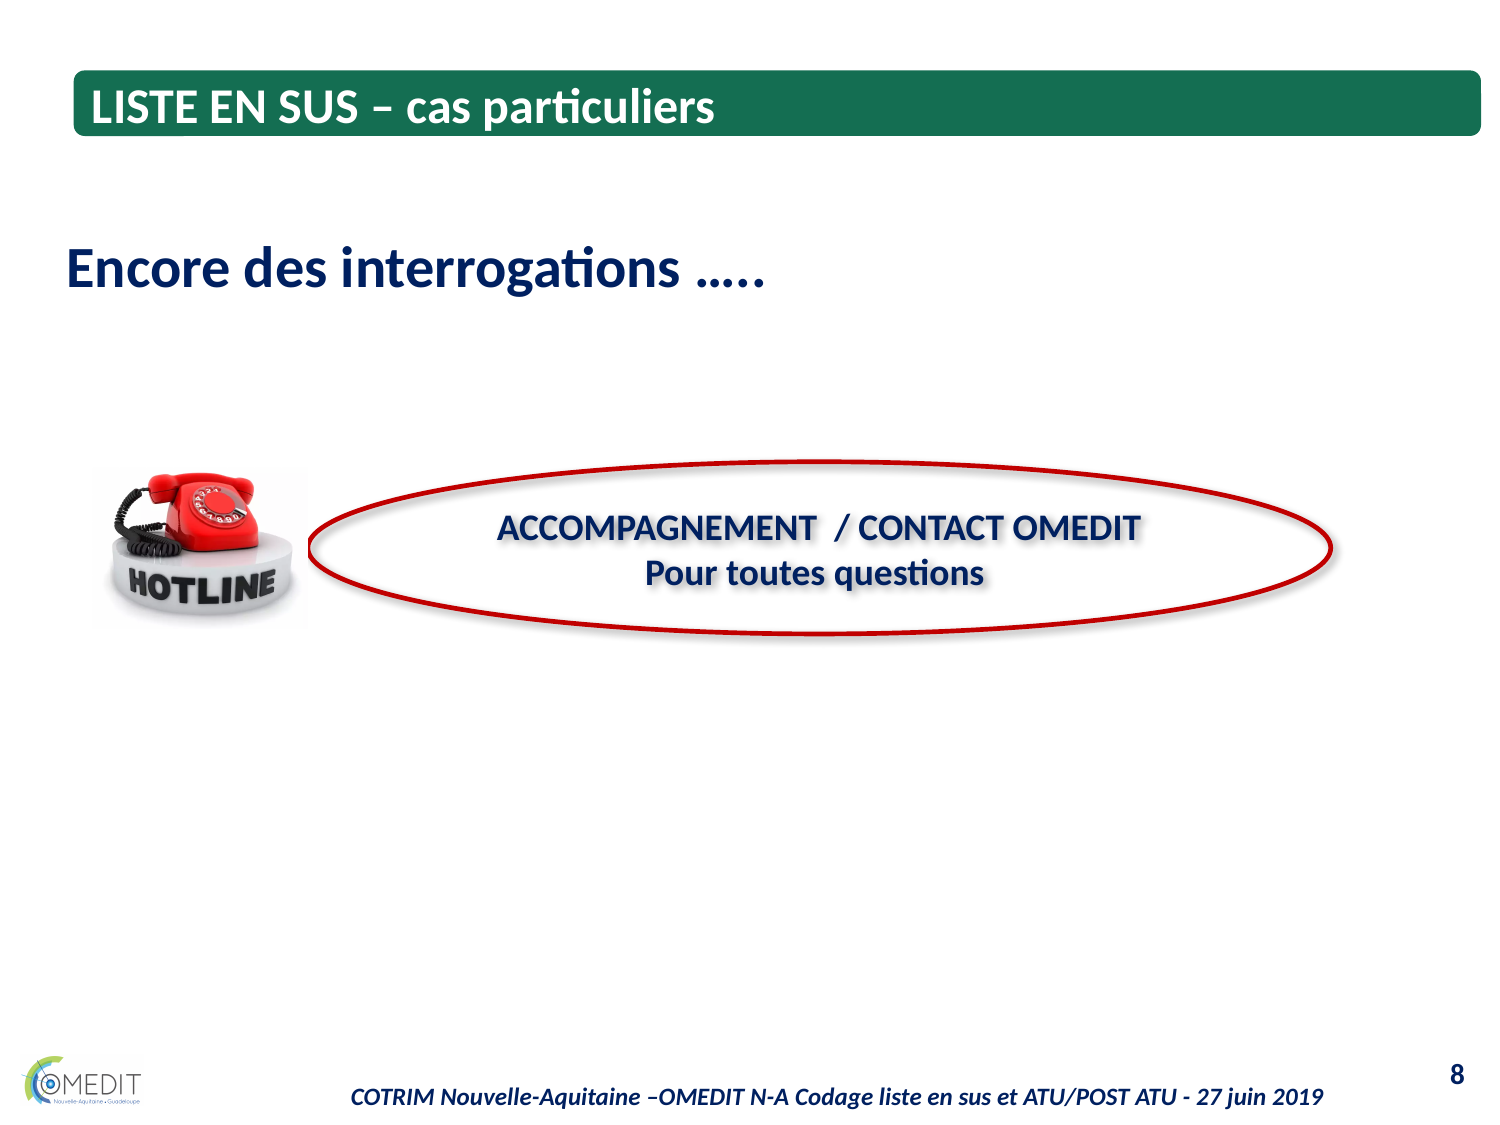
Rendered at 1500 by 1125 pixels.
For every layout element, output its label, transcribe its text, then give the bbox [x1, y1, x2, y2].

text_box ACCOMPAGNEMENT / CONTACT OMEDIT Pour toutes questions [308, 461, 1332, 635]
slide_number 8 [1142, 1042, 1480, 1103]
text_box Encore des interrogations ….. [51, 230, 1402, 866]
picture [20, 1054, 144, 1106]
picture [92, 467, 308, 629]
text_box LISTE EN SUS – cas particuliers [72, 69, 1483, 138]
